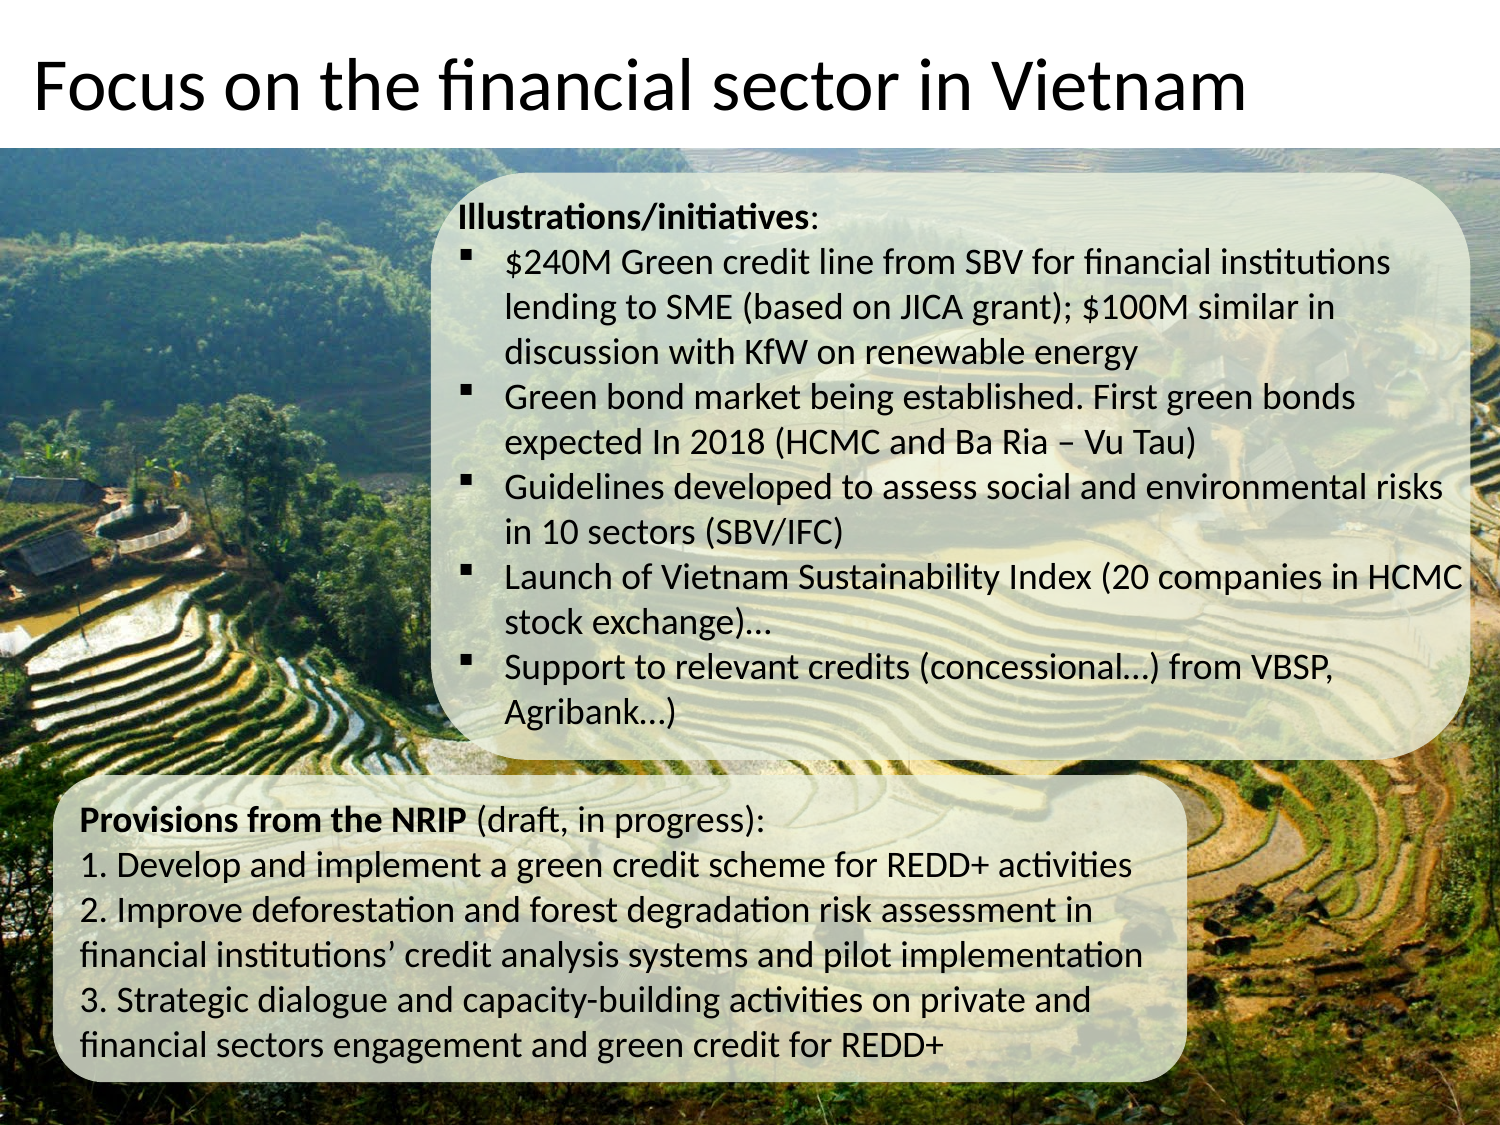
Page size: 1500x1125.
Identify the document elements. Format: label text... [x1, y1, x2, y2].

picture [0, 148, 1500, 1125]
text_box Focus on the financial sector in Vietnam [18, 27, 1500, 133]
